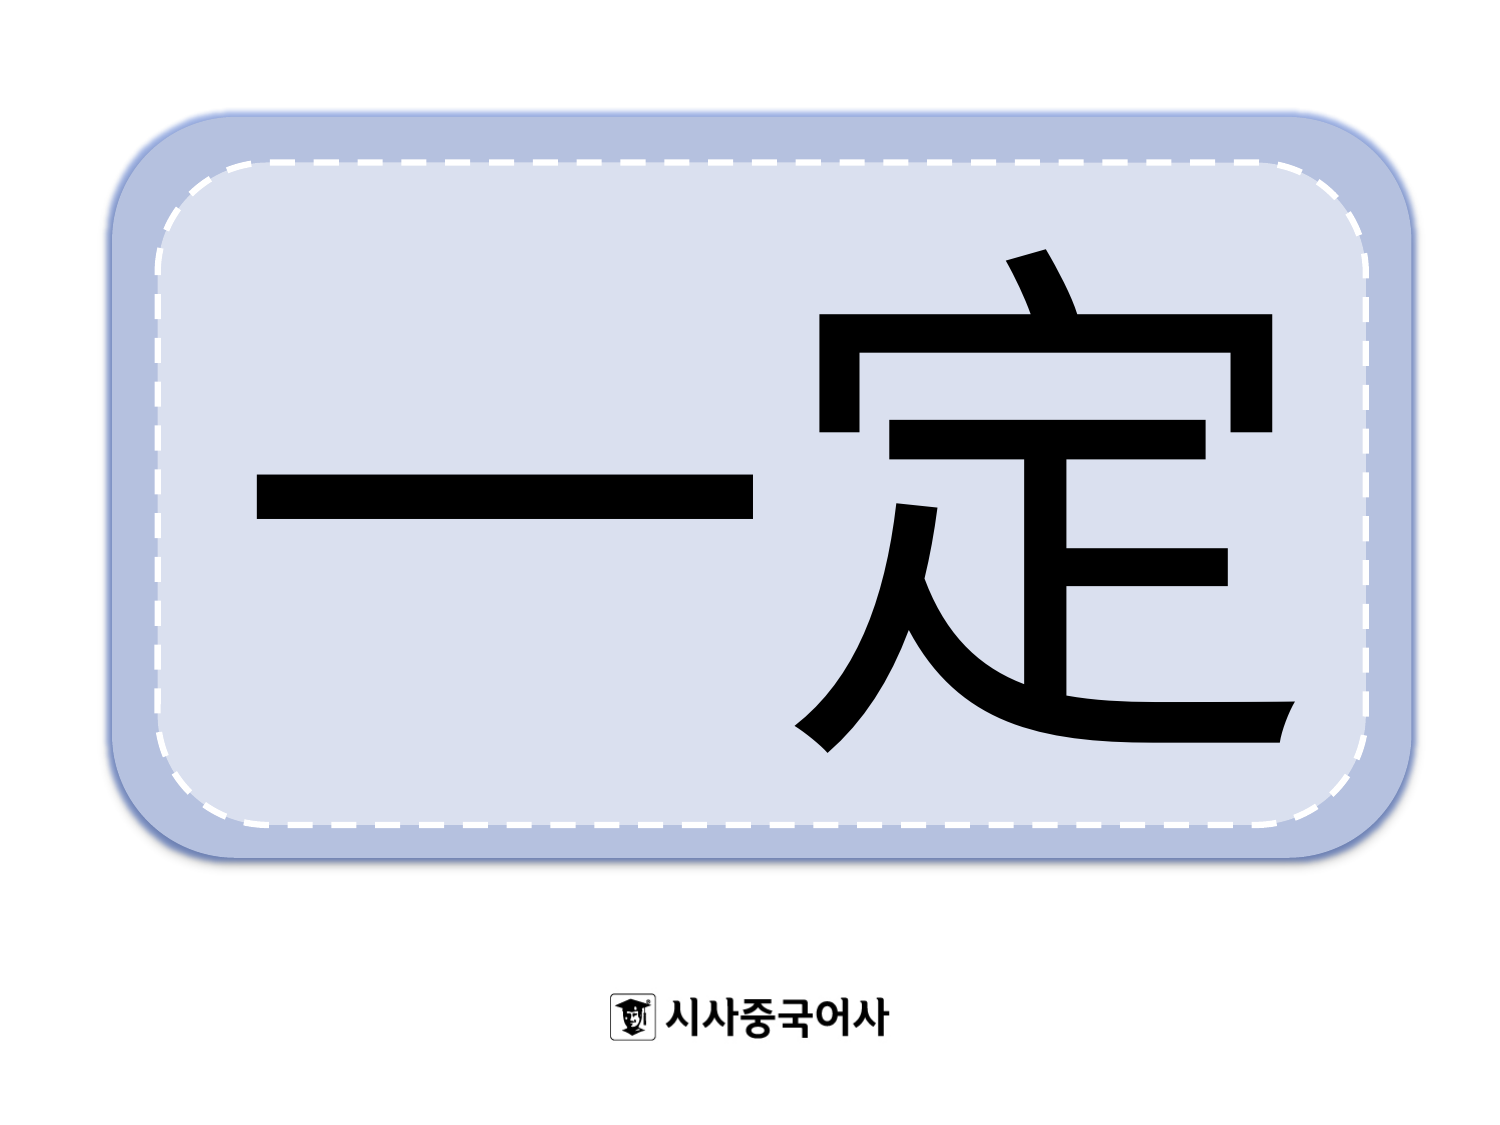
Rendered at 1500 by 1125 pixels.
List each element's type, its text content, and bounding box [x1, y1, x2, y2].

picture [602, 987, 898, 1047]
text_box 一定 [171, 160, 1380, 824]
